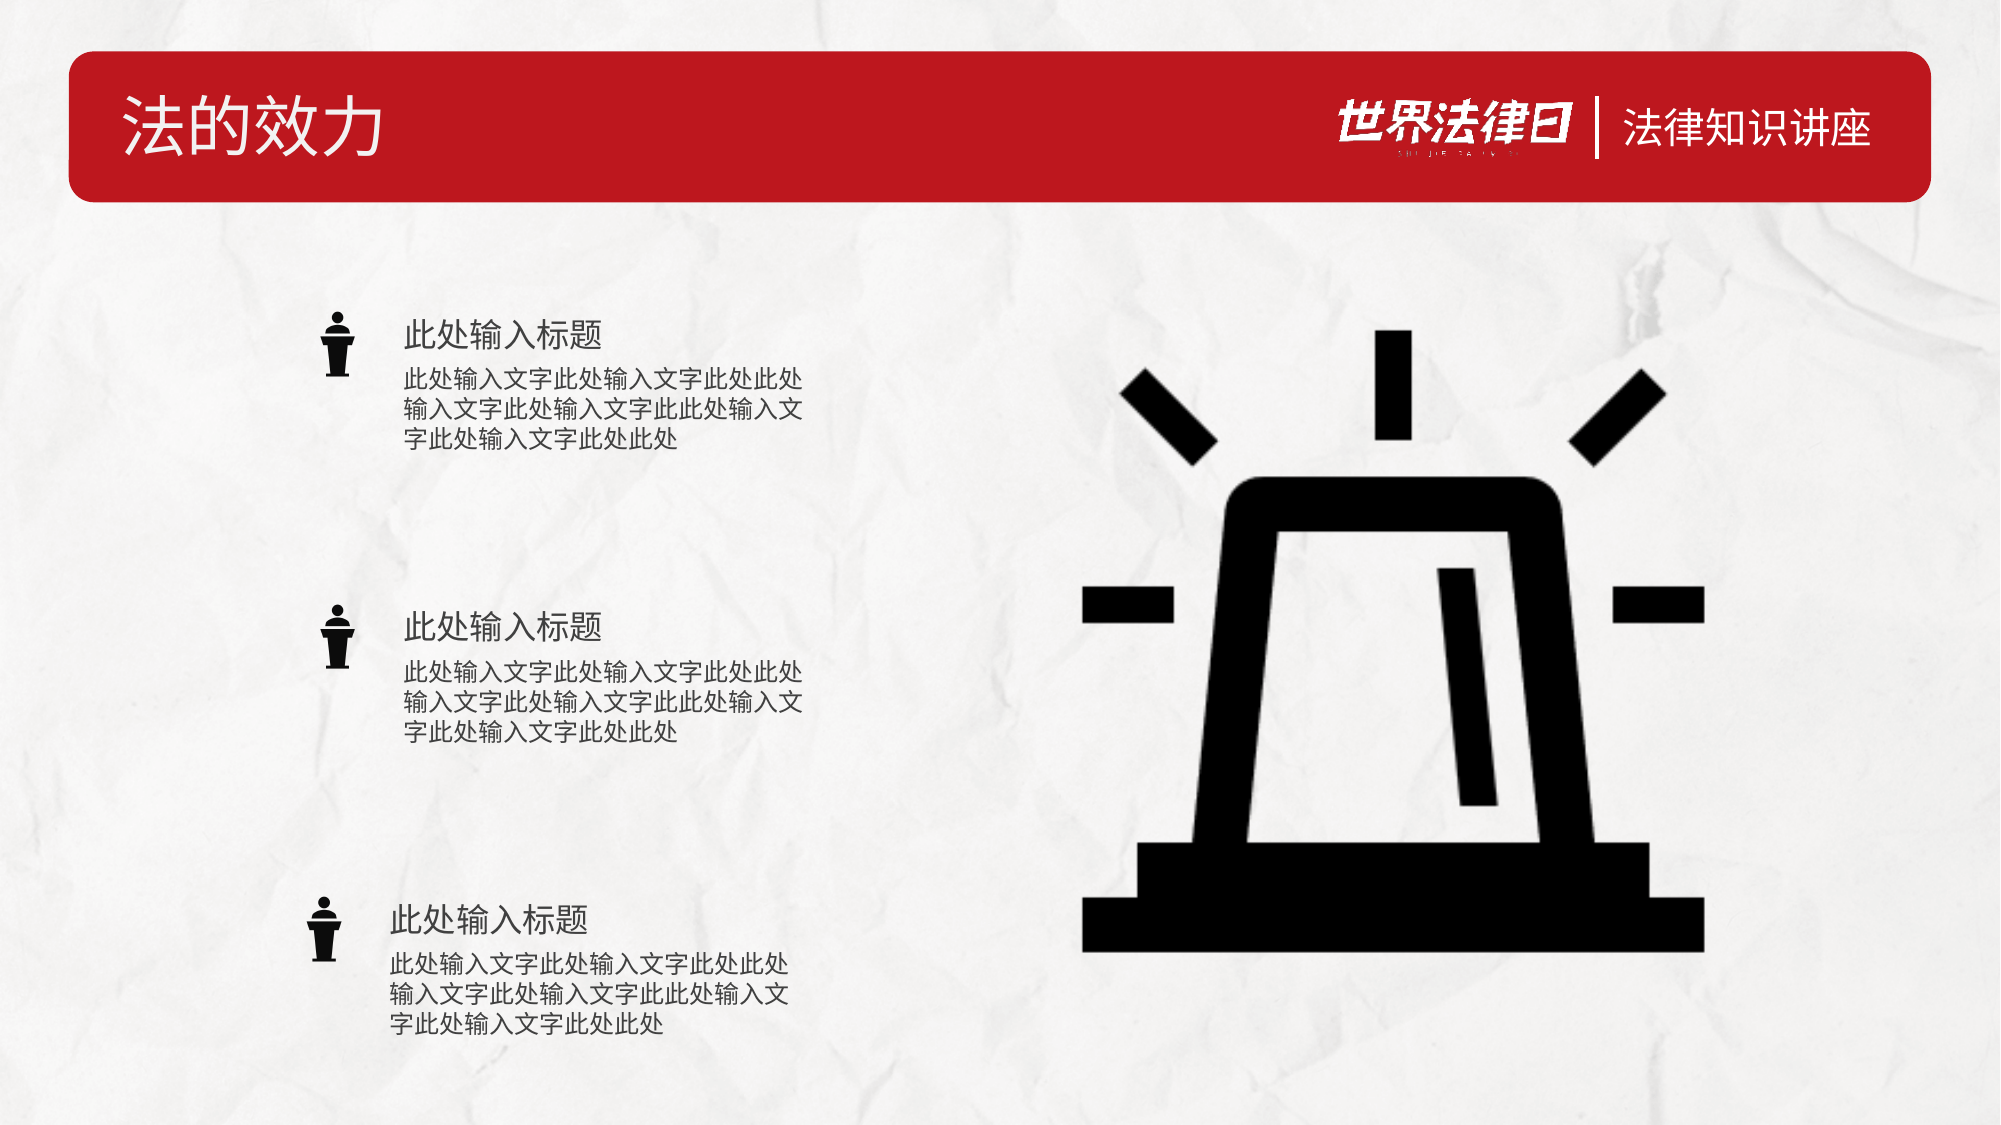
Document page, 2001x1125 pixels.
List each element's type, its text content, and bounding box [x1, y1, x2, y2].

text_box 此处输入标题 [375, 891, 696, 947]
text_box [67, 50, 1933, 204]
picture [0, 0, 2001, 1125]
text_box 此处输入标题 [388, 598, 710, 654]
text_box 此处输入文字此处输入文字此处此处输入文字此处输入文字此此处输入文字此处输入文字此处此处 [375, 941, 827, 1047]
text_box 法的效力 [105, 77, 673, 173]
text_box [1338, 93, 1895, 160]
text_box 此处输入文字此处输入文字此处此处输入文字此处输入文字此此处输入文字此处输入文字此处此处 [388, 649, 841, 754]
text_box 此处输入文字此处输入文字此处此处输入文字此处输入文字此此处输入文字此处输入文字此处此处 [388, 356, 841, 462]
text_box 此处输入标题 [388, 306, 710, 361]
